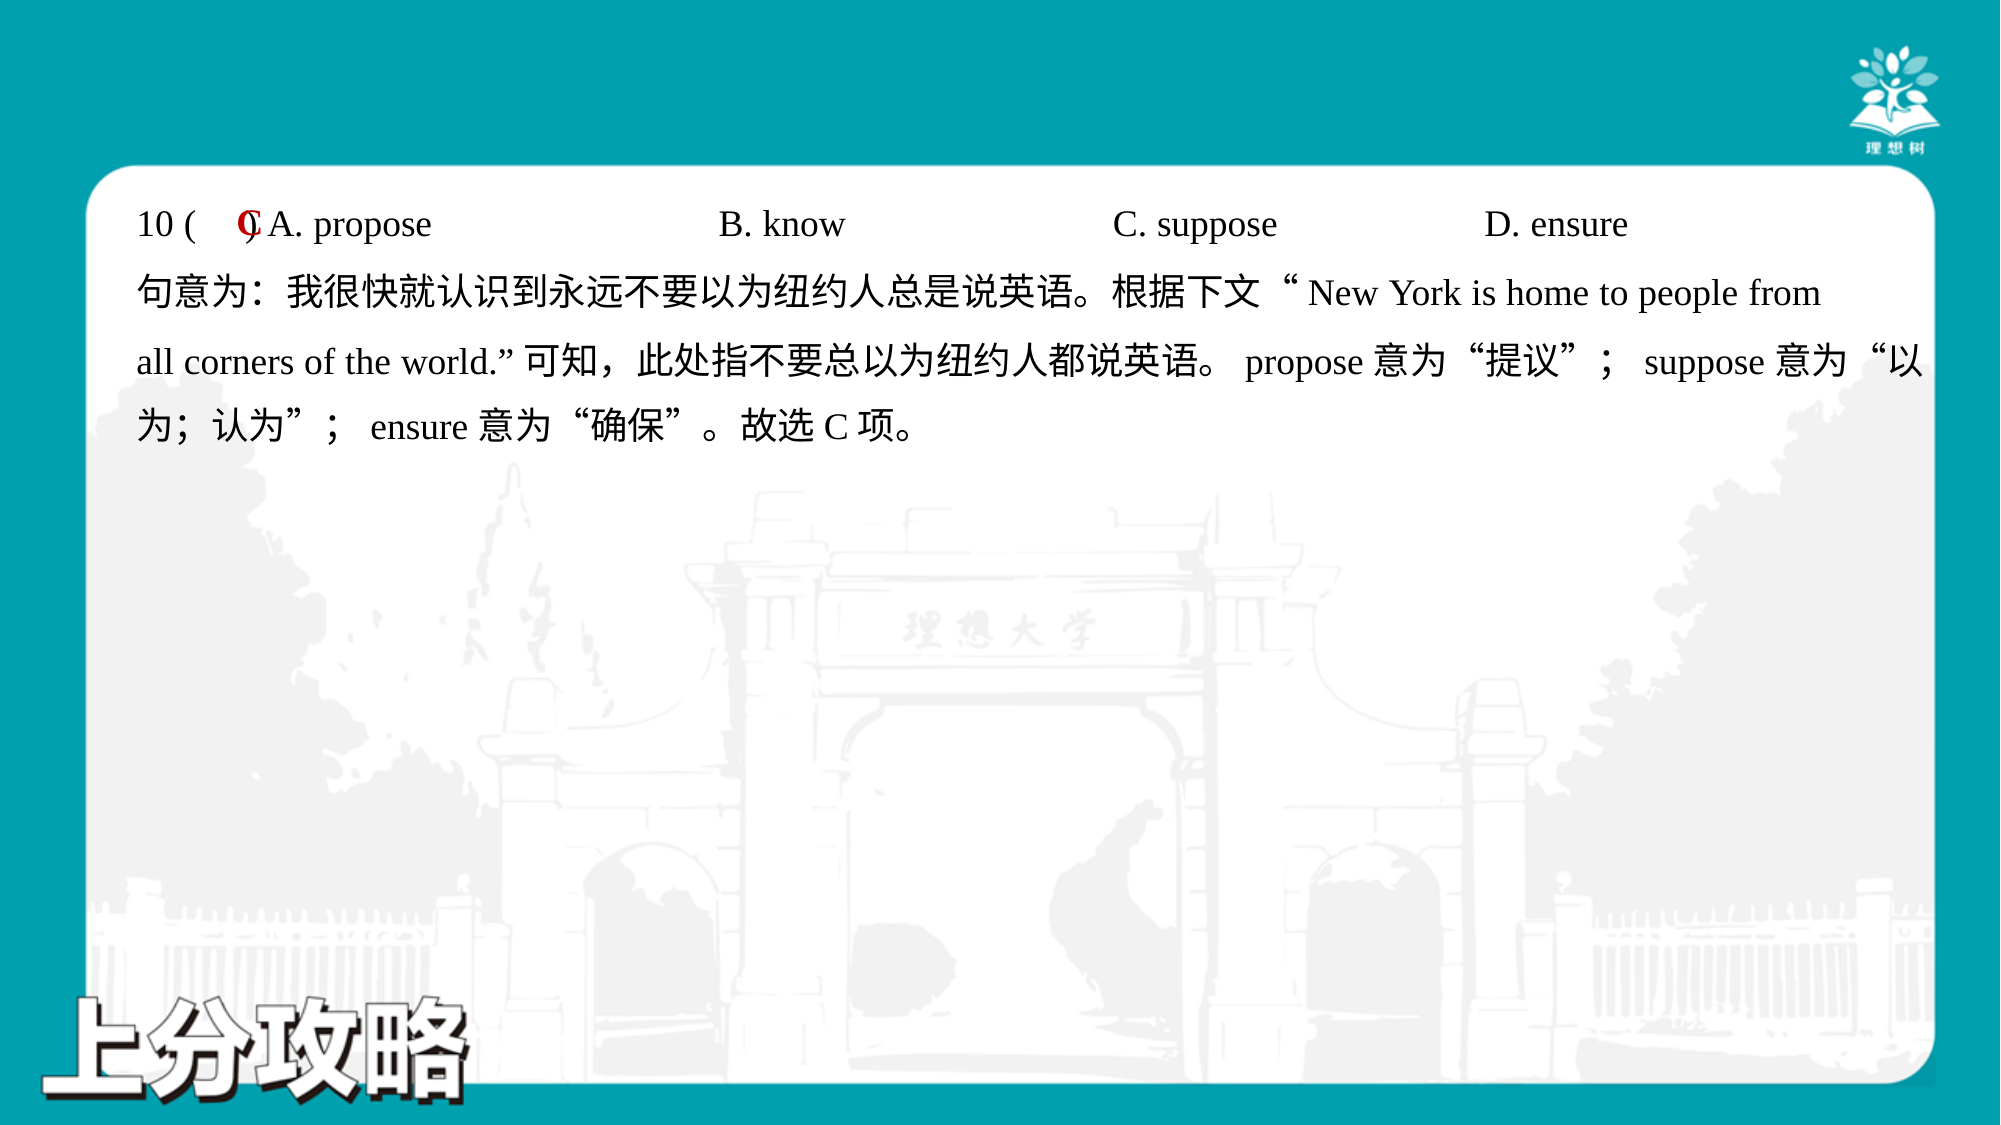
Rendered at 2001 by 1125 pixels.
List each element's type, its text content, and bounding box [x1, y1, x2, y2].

text_box C [222, 176, 278, 236]
picture [0, 0, 2000, 1125]
text_box 10 ( ) A. propose B. know C. suppose D. ensure [136, 176, 1865, 237]
text_box 句意为：我很快就认识到永远不要以为纽约人总是说英语。根据下文“New York is home to people from all corners of the world.”可知，此处指不要总以为纽约人都说英语。propose意为“提议”；suppose意为“以 为；认为”；ensure意为“确保”。故选C项。 [136, 244, 1865, 441]
